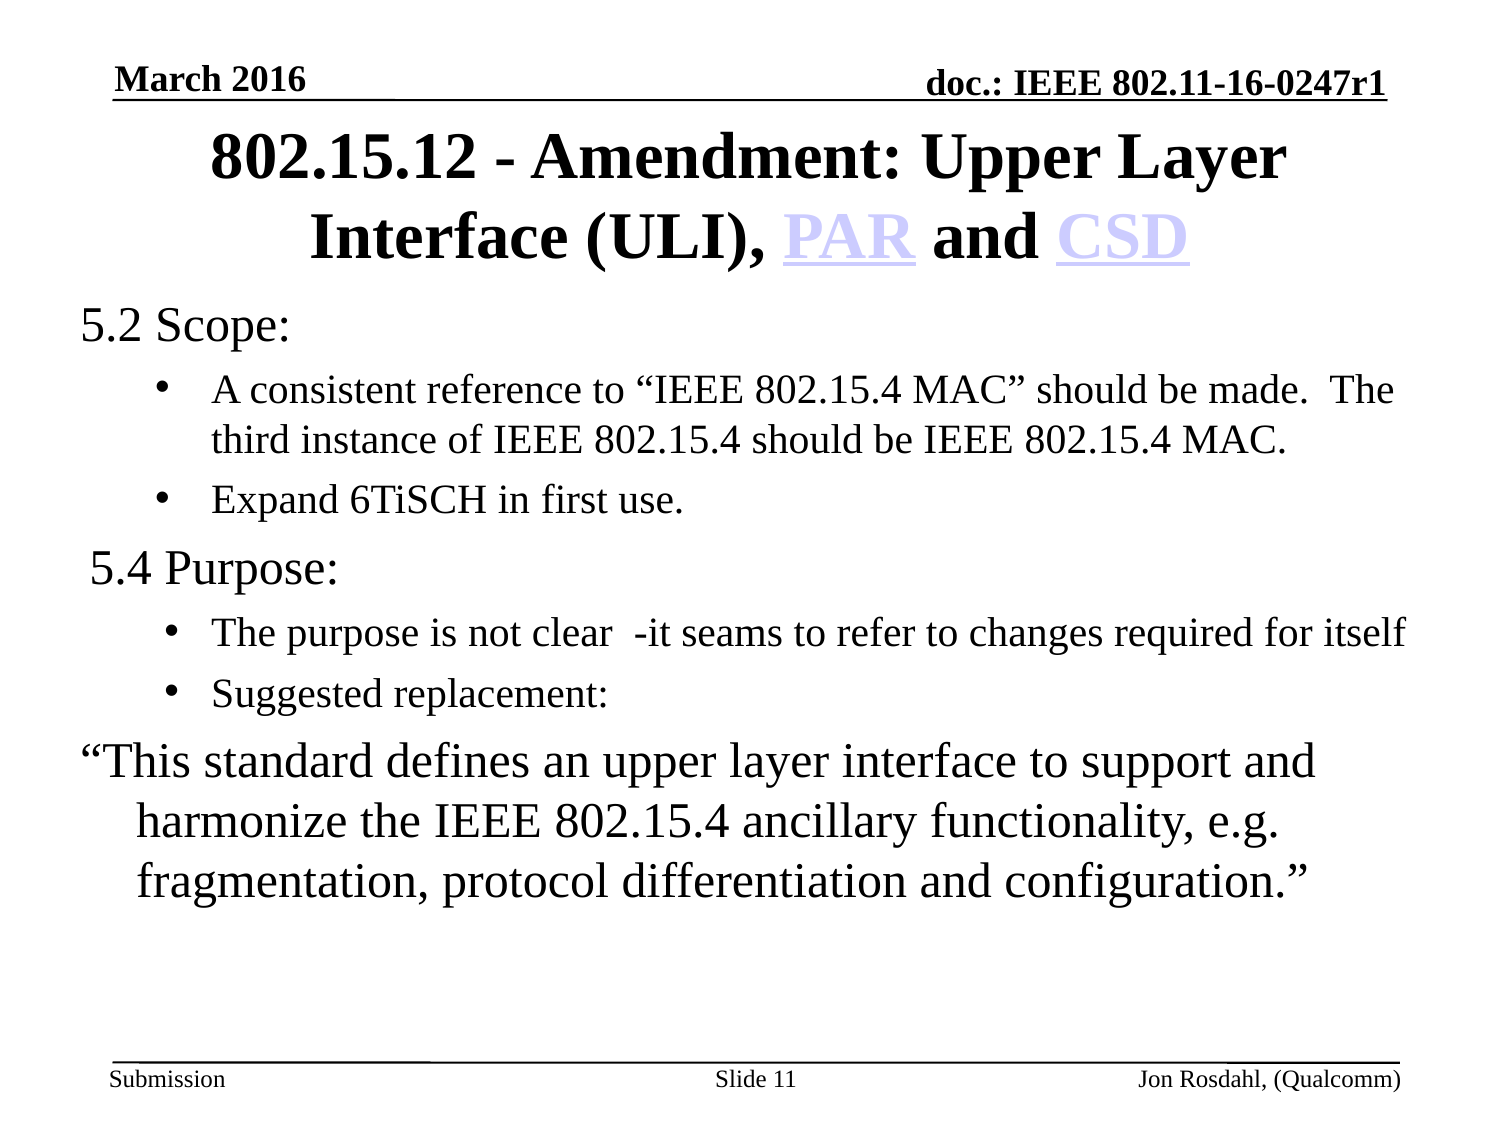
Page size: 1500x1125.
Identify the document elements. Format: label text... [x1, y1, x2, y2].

slide_number Slide 11 [712, 1061, 800, 1123]
title 802.15.12 - Amendment: Upper Layer Interface (ULI), PAR and CSD [112, 112, 1388, 271]
list 5.2 Scope: A consistent reference to “IEEE 802.15.4 MAC” should be made. The third instance of IEEE 802.15.4 should be IEEE 802.15.4 MAC. Expand 6TiSCH in first use. 5.4 Purpose: The purpose is not clear -it seams to refer to changes required for itself Suggested replacement: “This standard defines an upper layer interface to support and harmonize the IEEE 802.15.4 ancillary functionality, e.g. fragmentation, protocol differentiation and configuration.” [64, 283, 1448, 1063]
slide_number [114, 54, 423, 100]
footer Jon Rosdahl, (Qualcomm) [878, 1061, 1402, 1093]
